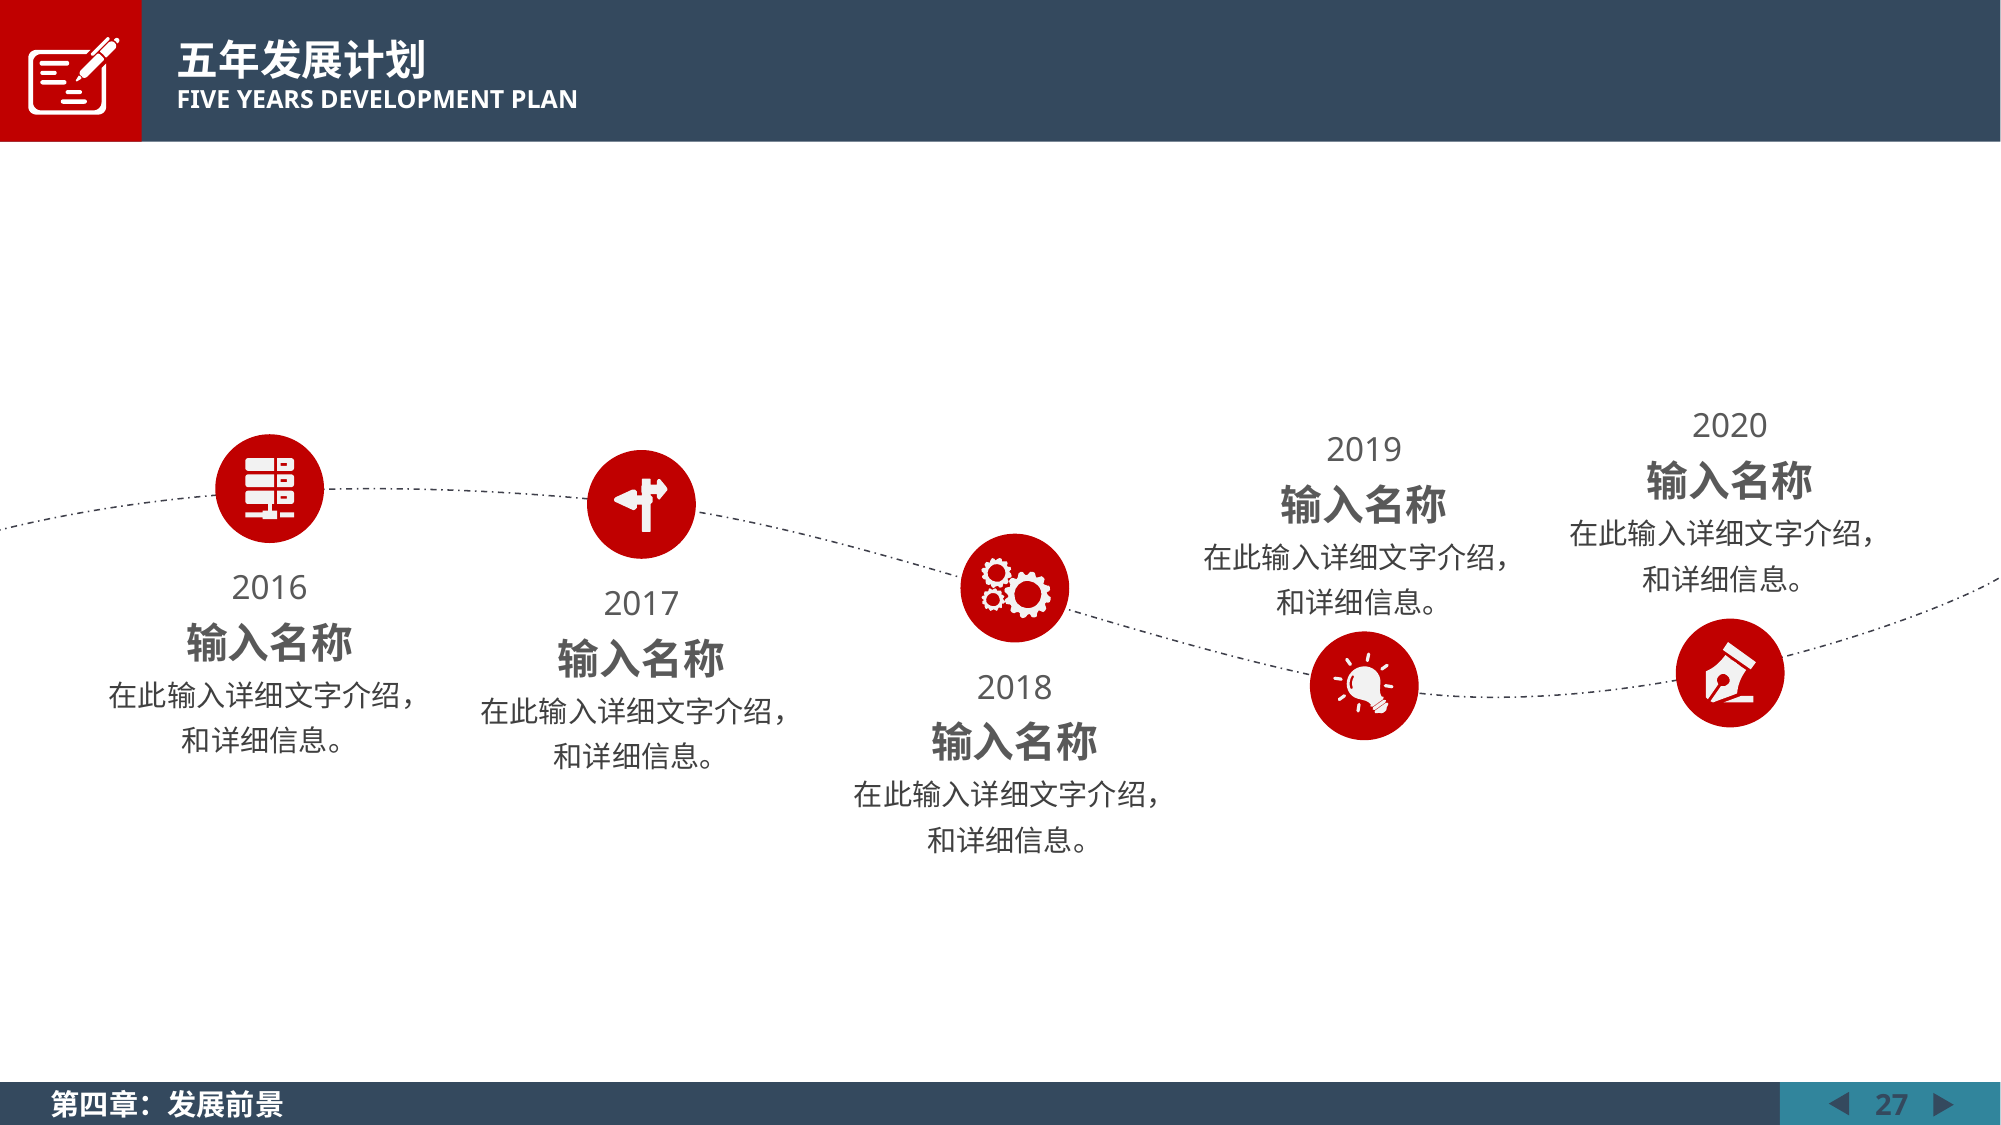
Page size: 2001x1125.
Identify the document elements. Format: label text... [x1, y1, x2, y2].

text_box [28, 49, 107, 115]
text_box 2018 输入名称 在此输入详细文字介绍， 和详细信息。 [839, 646, 1191, 865]
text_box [960, 533, 1070, 643]
text_box [144, 0, 2001, 144]
text_box [0, 0, 144, 144]
text_box [75, 37, 120, 82]
text_box [1074, 555, 2001, 700]
text_box 2019 输入名称 在此输入详细文字介绍， 和详细信息。 [1188, 408, 1540, 627]
text_box [329, 486, 581, 545]
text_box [586, 449, 697, 559]
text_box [1309, 631, 1419, 741]
text_box [339, 1080, 1778, 1125]
text_box 2017 输入名称 在此输入详细文字介绍， 和详细信息。 [465, 562, 818, 781]
text_box [0, 493, 209, 536]
text_box 五年发展计划 FIVE YEARS DEVELOPMENT PLAN [161, 59, 859, 138]
text_box 2016 输入名称 在此输入详细文字介绍， 和详细信息。 [93, 547, 446, 765]
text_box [214, 433, 325, 544]
text_box 27 [1779, 1078, 2001, 1125]
text_box 2020 输入名称 在此输入详细文字介绍， 和详细信息。 [1554, 385, 1906, 604]
text_box 第四章：发展前景 [0, 1078, 339, 1125]
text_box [1675, 618, 1785, 728]
text_box [701, 512, 955, 579]
